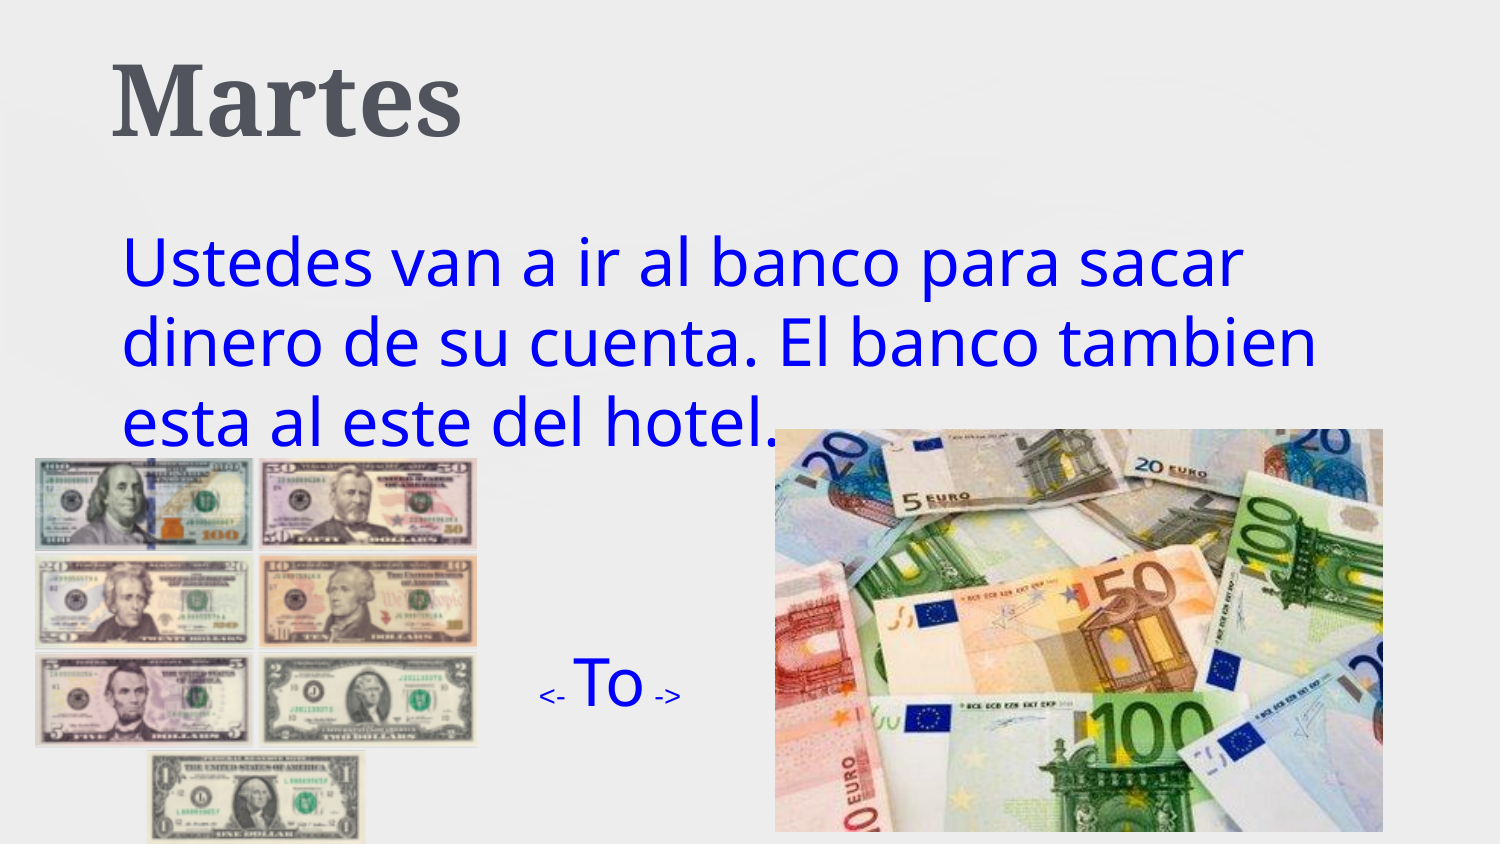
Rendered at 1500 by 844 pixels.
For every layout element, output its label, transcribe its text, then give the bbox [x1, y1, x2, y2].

text_box <- To -> [512, 589, 708, 734]
picture [35, 458, 477, 844]
title Martes [45, 0, 1396, 172]
picture [775, 429, 1383, 833]
text_box Ustedes van a ir al banco para sacar dinero de su cuenta. El banco tambien esta al este del hotel. [106, 205, 1396, 752]
